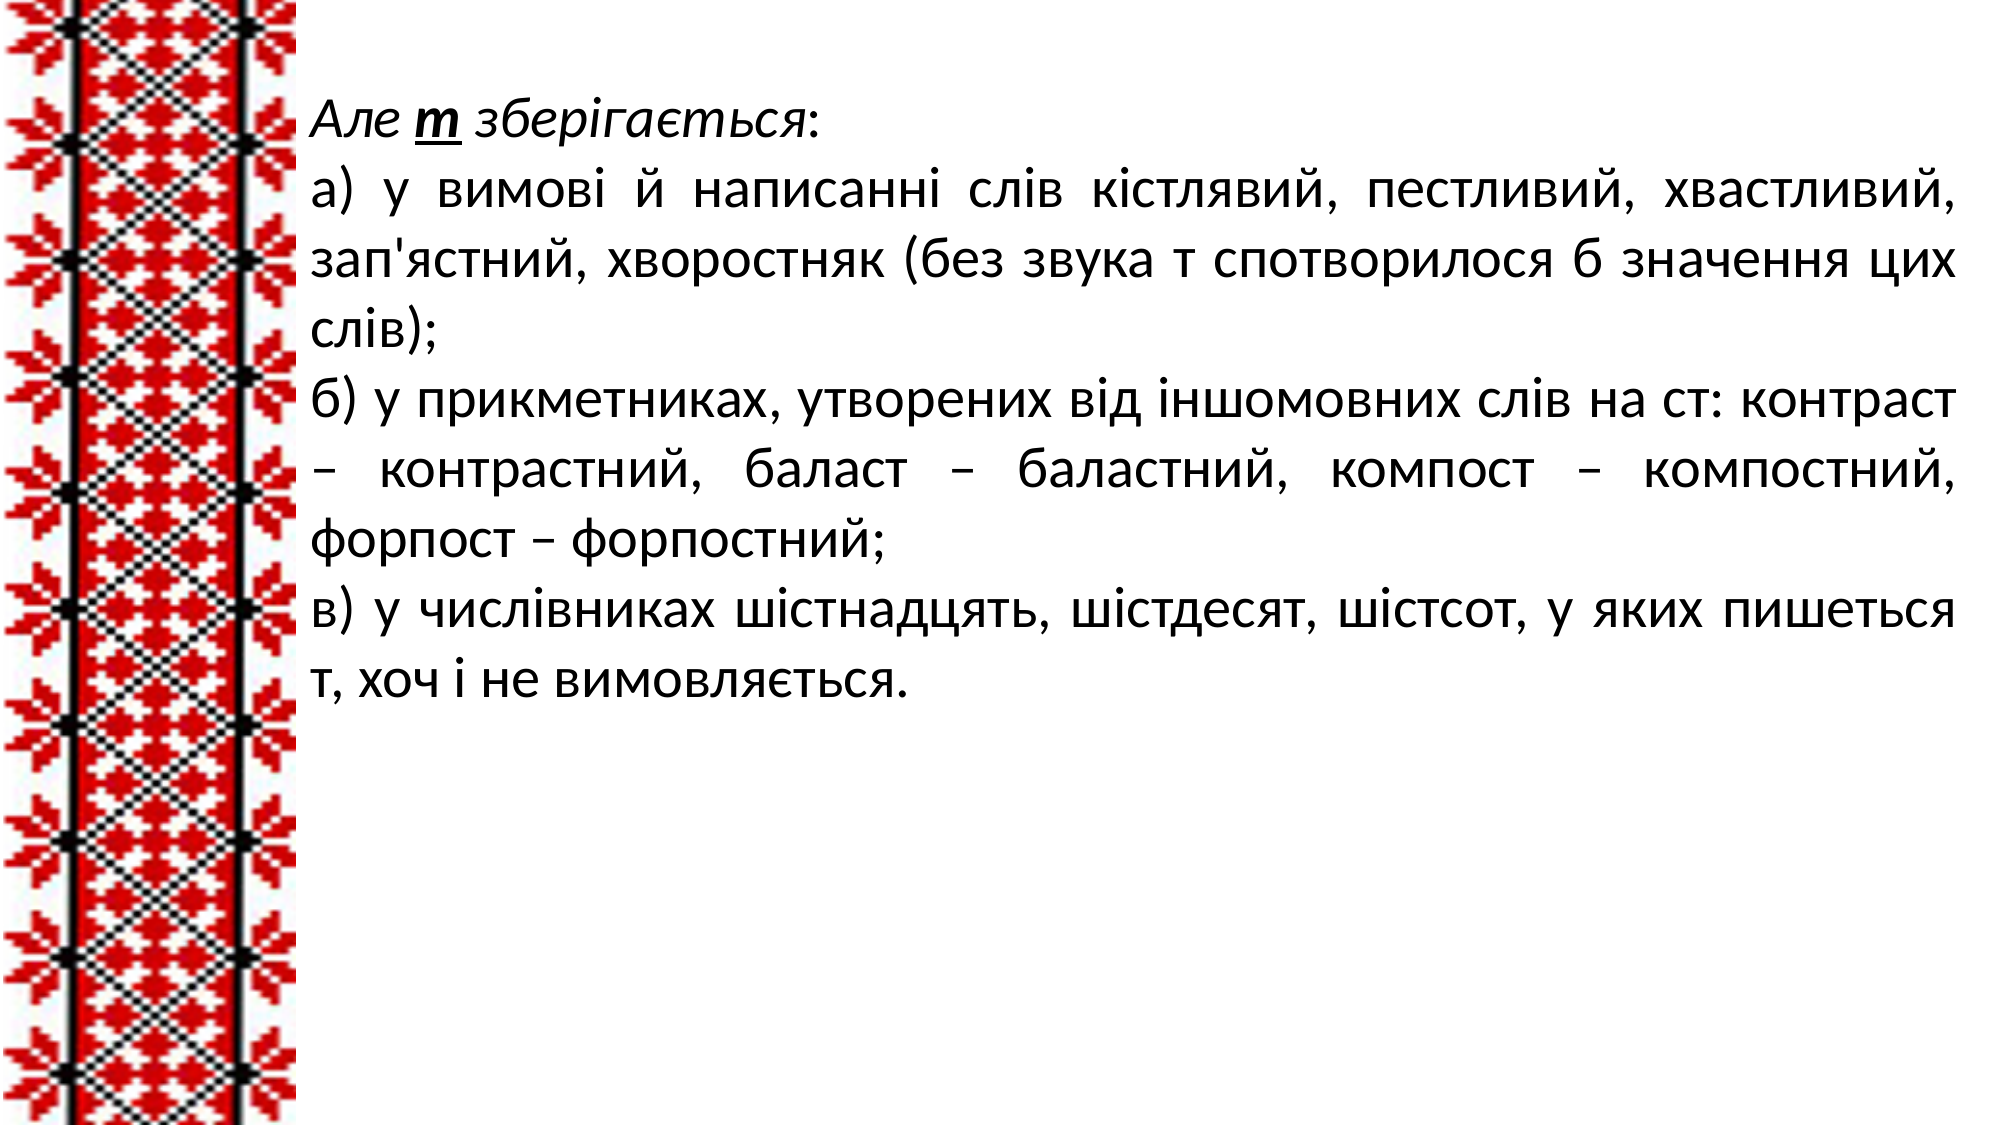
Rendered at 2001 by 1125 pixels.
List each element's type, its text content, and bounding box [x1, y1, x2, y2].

text_box Але т зберігається: а) у вимові й написанні слів кістлявий, пестливий, хвастливий, зап'ястний, хворостняк (без звука т спотворилося б значення цих слів); б) у прикметниках, утворених від іншомовних слів на ст: контраст – контрастний, баласт – баластний, компост – компостний, форпост – форпостний; в) у числівниках шістнадцять, шістдесят, шістсот, у яких пишеться т, хоч і не вимовляється. [296, 71, 1974, 717]
picture [3, 0, 296, 1125]
